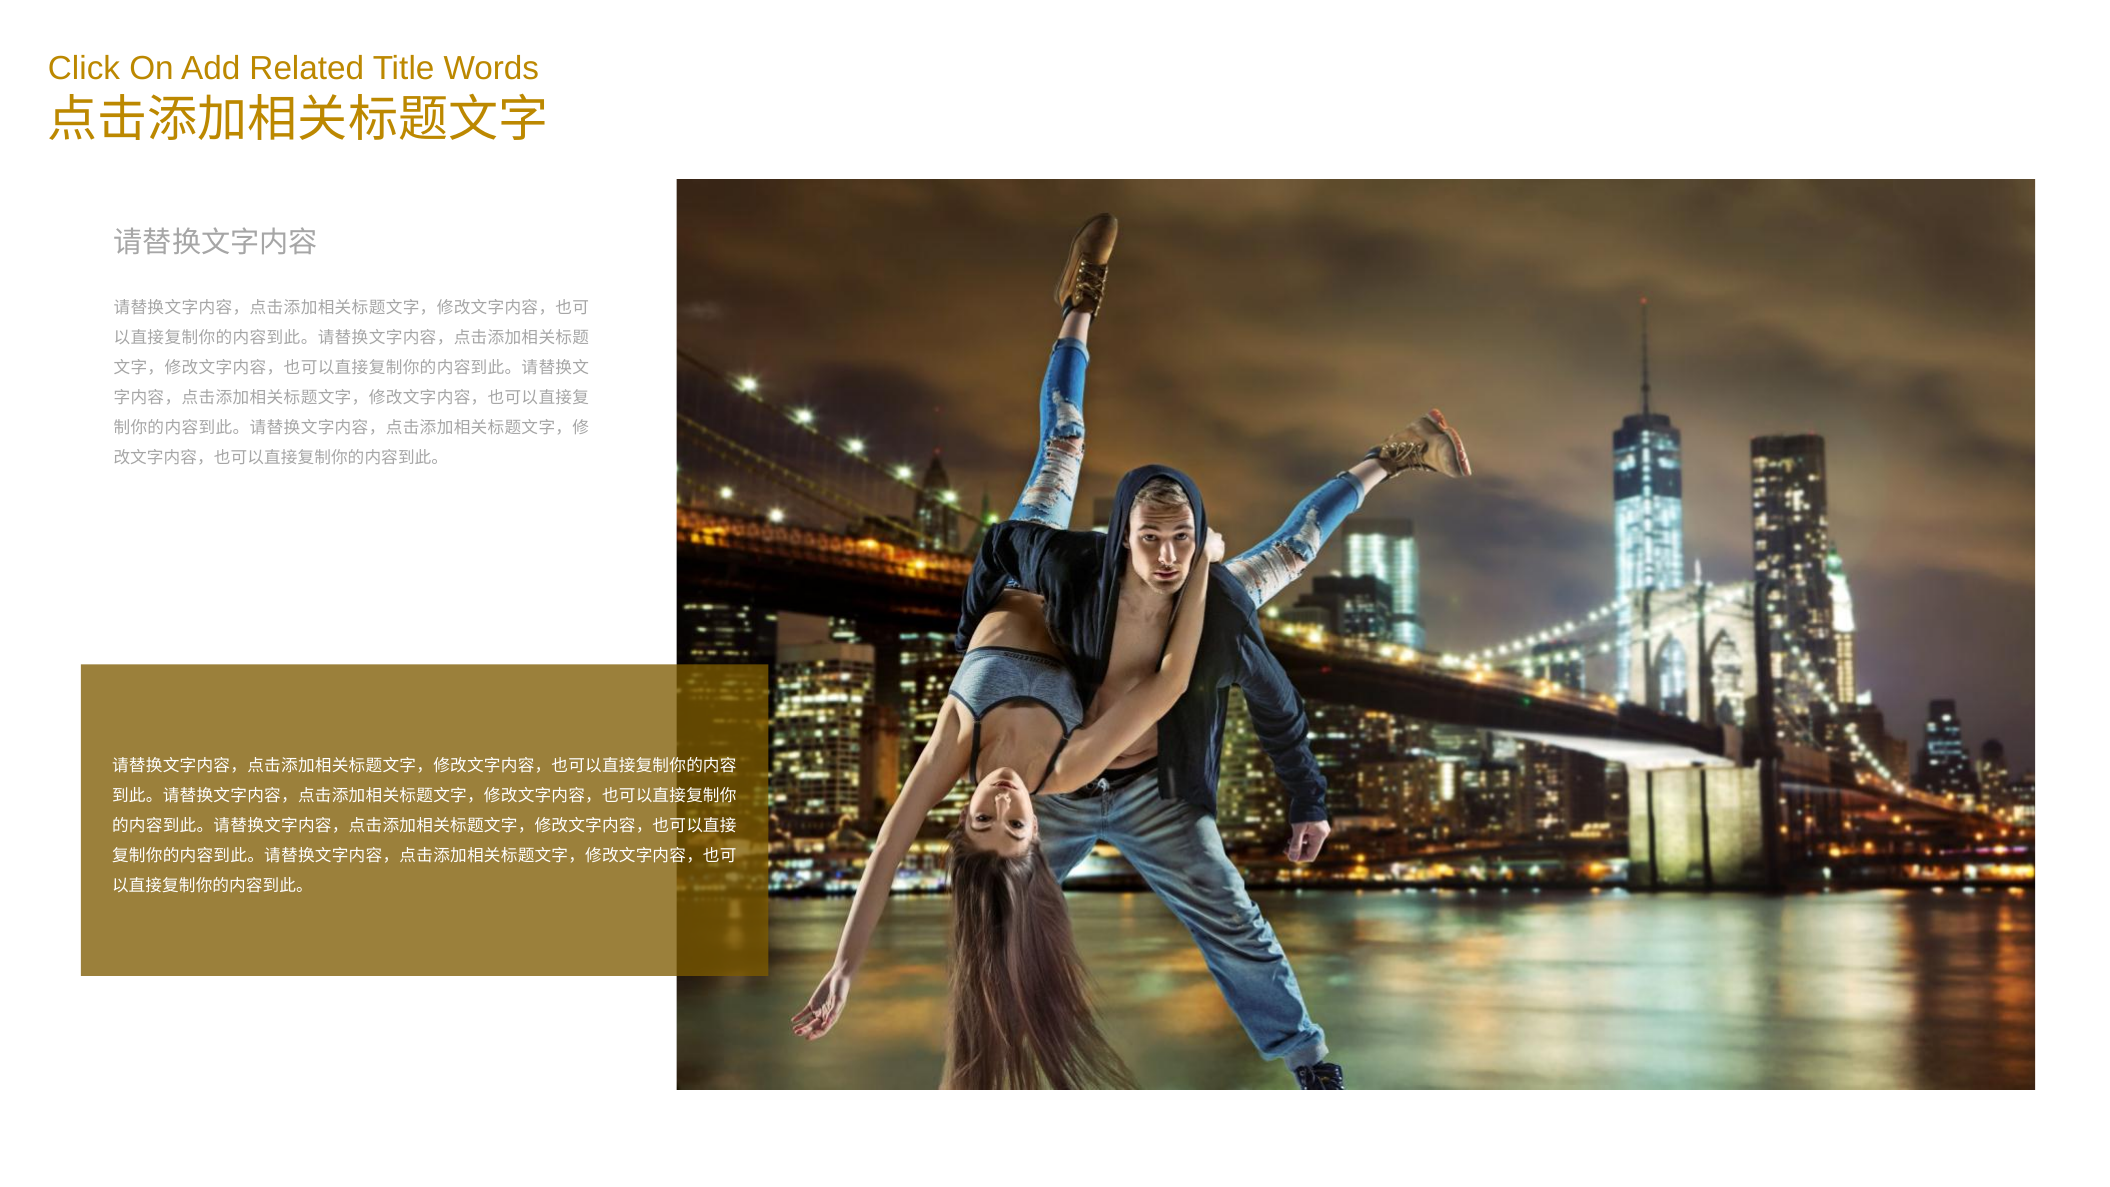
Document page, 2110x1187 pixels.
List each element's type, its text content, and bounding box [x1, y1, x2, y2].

text_box 请替换文字内容 [97, 215, 403, 274]
text_box [676, 179, 2036, 1090]
text_box Click On Add Related Title Words 点击添加相关标题文字 [33, 39, 591, 154]
text_box 请替换文字内容，点击添加相关标题文字，修改文字内容，也可以直接复制你的内容到此。请替换文字内容，点击添加相关标题文字，修改文字内容，也可以直接复制你的内容到此。请替换文字内容，点击添加相关标题文字，修改文字内容，也可以直接复制你的内容到此。请替换文字内容，点击添加相关标题文字，修改文字内容，也可以直接复制你的内容到此。 [80, 664, 769, 976]
text_box 请替换文字内容，点击添加相关标题文字，修改文字内容，也可以直接复制你的内容到此。请替换文字内容，点击添加相关标题文字，修改文字内容，也可以直接复制你的内容到此。请替换文字内容，点击添加相关标题文字，修改文字内容，也可以直接复制你的内容到此。请替换文字内容，点击添加相关标题文字，修改文字内容，也可以直接复制你的内容到此。 [97, 279, 606, 523]
